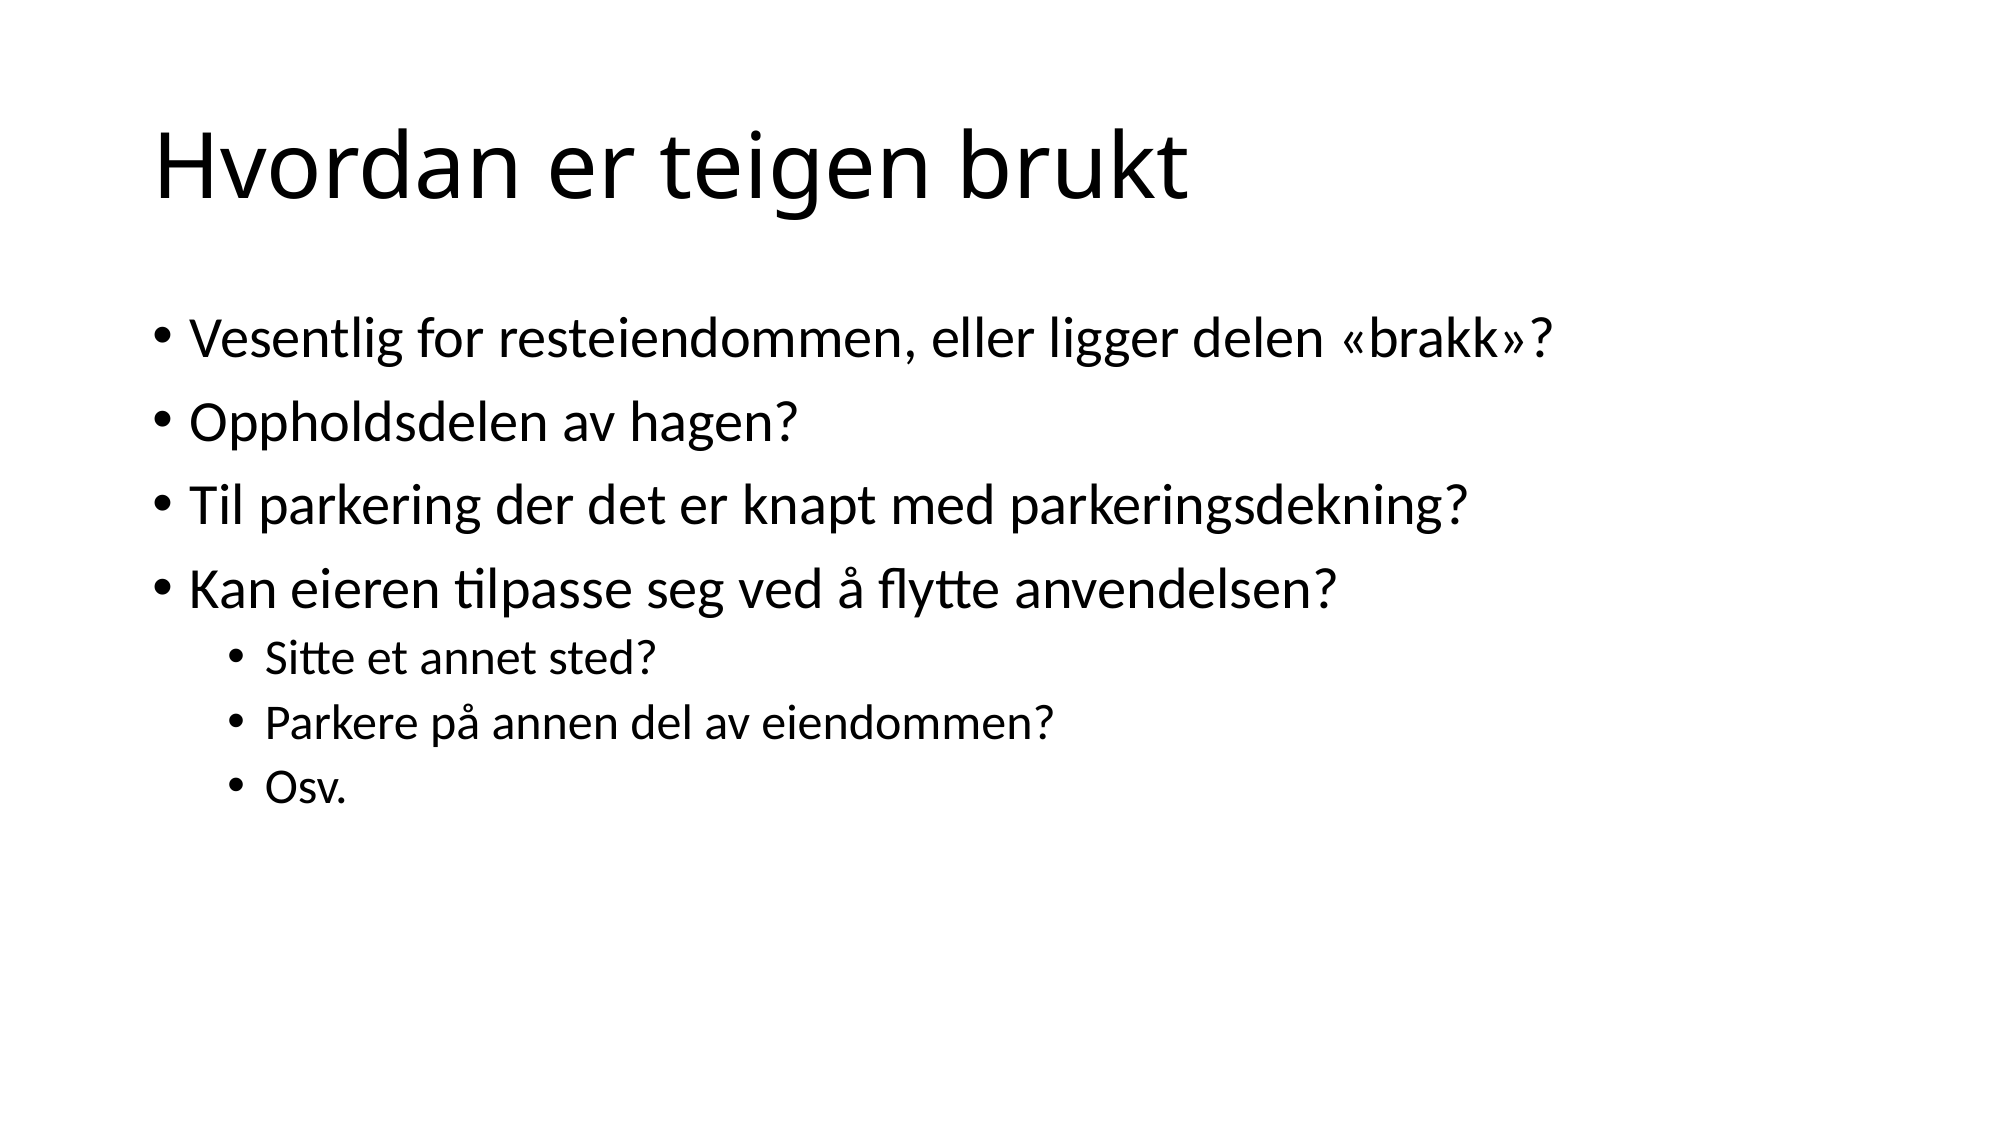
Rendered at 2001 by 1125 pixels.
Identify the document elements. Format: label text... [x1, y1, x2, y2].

title Hvordan er teigen brukt [137, 59, 1863, 278]
list Vesentlig for resteiendommen, eller ligger delen «brakk»? Oppholdsdelen av hagen? Til parkering der det er knapt med parkeringsdekning? Kan eieren tilpasse seg ved å flytte anvendelsen? Sitte et annet sted? Parkere på annen del av eiendommen? Osv. [137, 299, 1863, 1014]
